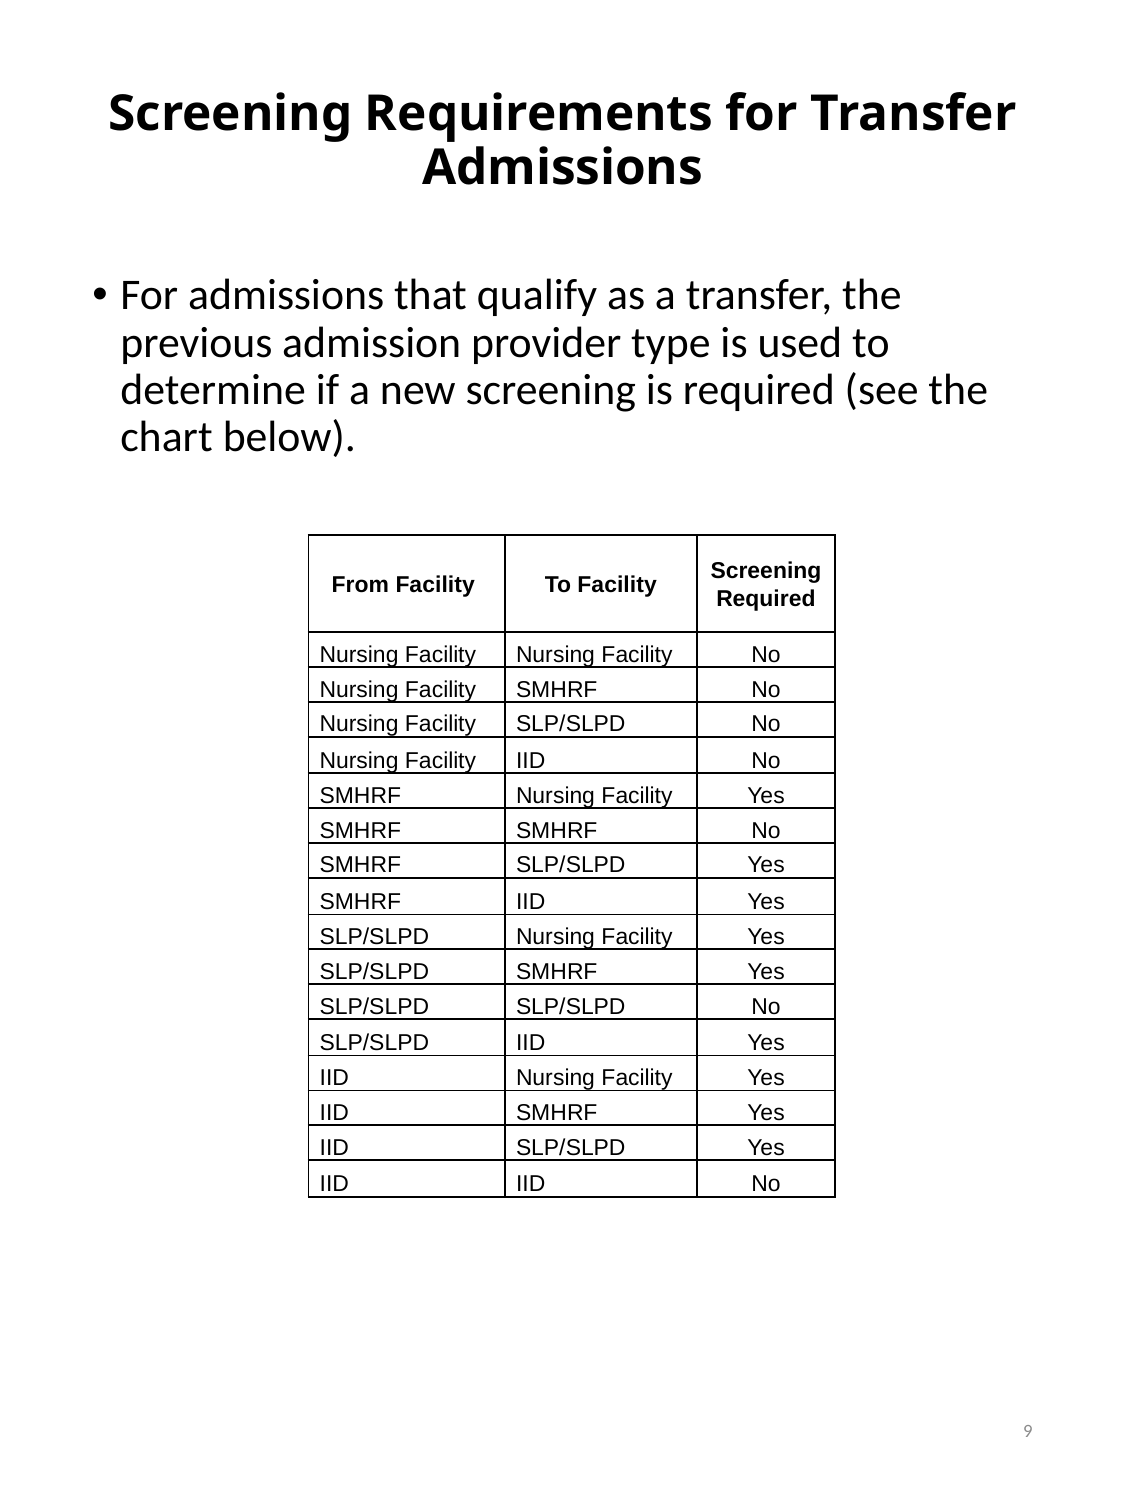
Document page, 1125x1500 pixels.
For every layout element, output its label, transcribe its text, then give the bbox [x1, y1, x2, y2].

table_cell Nursing Facility [309, 738, 504, 772]
table_header To Facility [506, 536, 696, 631]
table_cell No [698, 738, 834, 772]
table_cell No [698, 668, 834, 701]
table_cell SMHRF [309, 809, 504, 842]
table_cell SLP/SLPD [309, 915, 504, 948]
table_cell IID [506, 879, 696, 914]
table_cell Yes [698, 1020, 834, 1055]
table_cell Yes [698, 1056, 834, 1090]
list For admissions that qualify as a transfer, the previous admission provider type is used to determine if a new screening is required (see the chart below). [77, 264, 1048, 1351]
title Screening Requirements for Transfer Admissions [77, 79, 1048, 203]
table_cell SLP/SLPD [309, 950, 504, 983]
table_cell SMHRF [506, 668, 696, 701]
table_cell SMHRF [506, 950, 696, 983]
table_cell IID [309, 1091, 504, 1124]
table_cell IID [309, 1126, 504, 1159]
table_cell Nursing Facility [506, 915, 696, 948]
table_cell Yes [698, 915, 834, 948]
table_cell SMHRF [506, 1091, 696, 1124]
table_cell Yes [698, 879, 834, 914]
table_cell IID [309, 1161, 504, 1196]
table_cell No [698, 633, 834, 666]
table_cell No [698, 809, 834, 842]
table_cell SLP/SLPD [506, 985, 696, 1018]
table_cell Nursing Facility [309, 668, 504, 701]
table_cell Nursing Facility [506, 633, 696, 666]
slide_number 9 [794, 1390, 1048, 1471]
table_cell SMHRF [309, 844, 504, 877]
table_header Screening Required [698, 536, 834, 631]
table_cell IID [506, 1020, 696, 1055]
table_cell No [698, 1161, 834, 1196]
table_cell Nursing Facility [309, 703, 504, 736]
table_cell Nursing Facility [309, 633, 504, 666]
table_cell Yes [698, 1091, 834, 1124]
table_cell SLP/SLPD [506, 703, 696, 736]
table_cell Yes [698, 844, 834, 877]
table_cell SLP/SLPD [309, 985, 504, 1018]
table_cell SLP/SLPD [506, 1126, 696, 1159]
table_cell Yes [698, 950, 834, 983]
table_cell SMHRF [309, 879, 504, 914]
table_header From Facility [309, 536, 504, 631]
table_cell IID [506, 738, 696, 772]
table_cell SLP/SLPD [506, 844, 696, 877]
table_cell No [698, 985, 834, 1018]
table_cell SMHRF [309, 774, 504, 807]
table_cell SMHRF [506, 809, 696, 842]
table_cell Nursing Facility [506, 1056, 696, 1090]
table_cell Nursing Facility [506, 774, 696, 807]
table_cell No [698, 703, 834, 736]
table_cell Yes [698, 774, 834, 807]
table_cell Yes [698, 1126, 834, 1159]
table_cell IID [309, 1056, 504, 1090]
table_cell SLP/SLPD [309, 1020, 504, 1055]
table_cell IID [506, 1161, 696, 1196]
